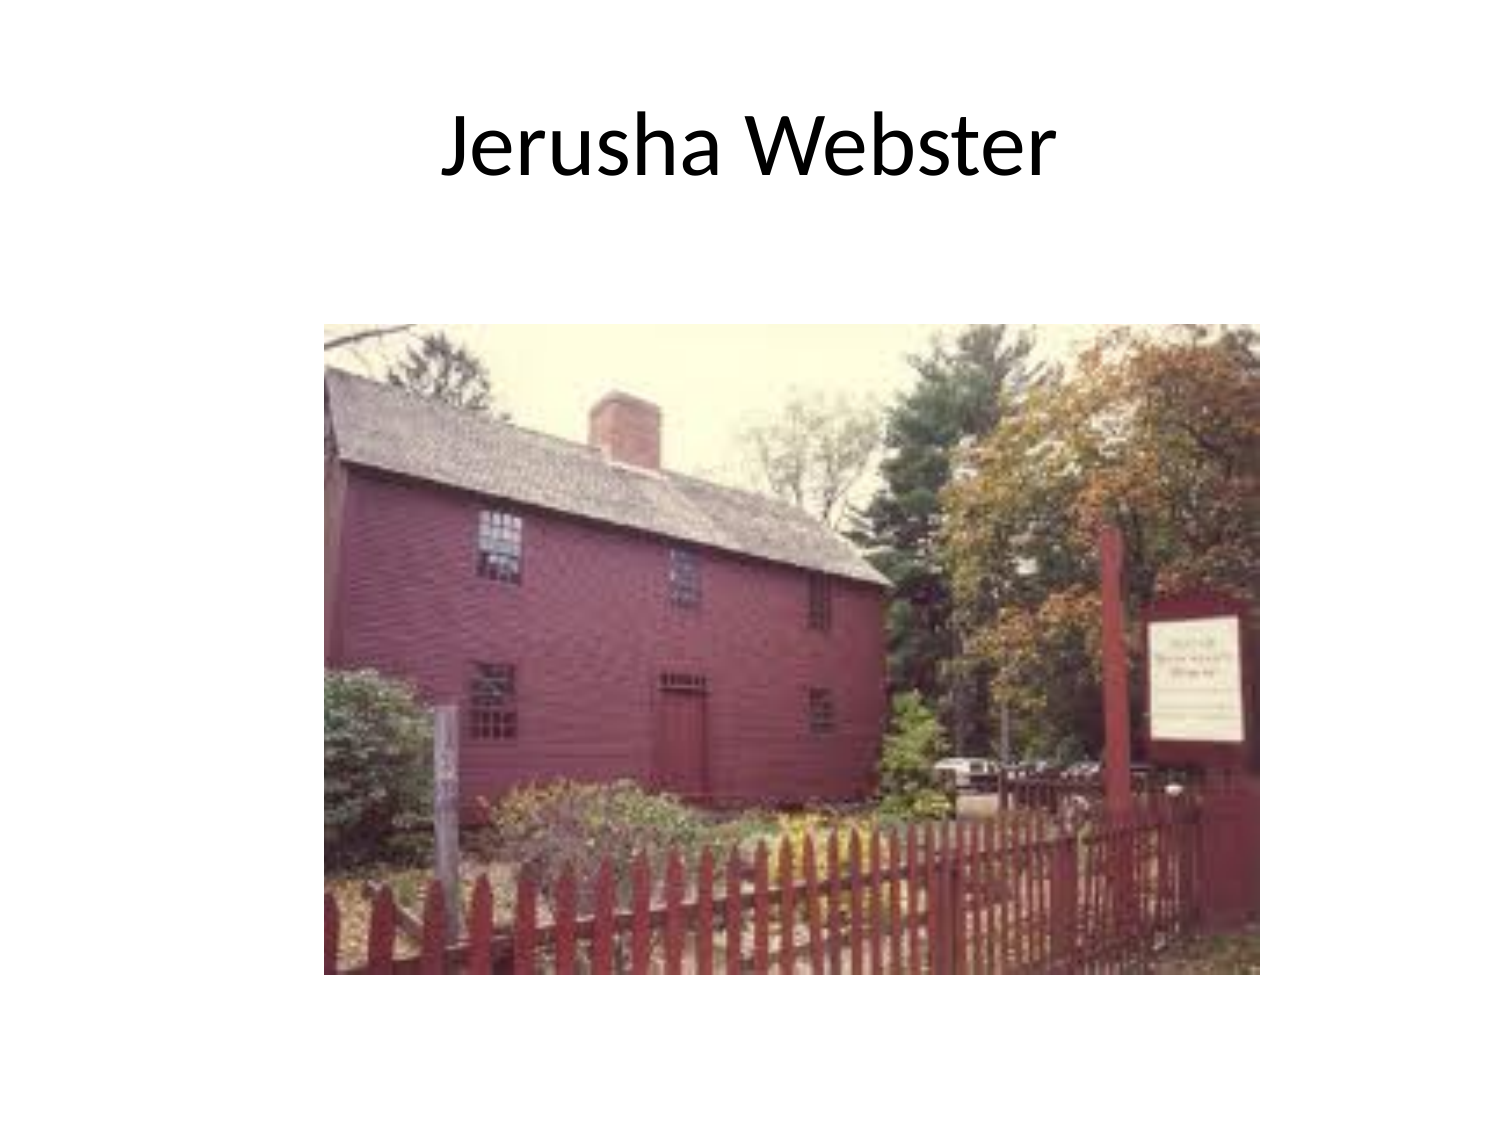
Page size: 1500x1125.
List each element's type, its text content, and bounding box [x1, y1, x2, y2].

title Jerusha Webster [75, 45, 1425, 233]
picture [324, 324, 1261, 976]
